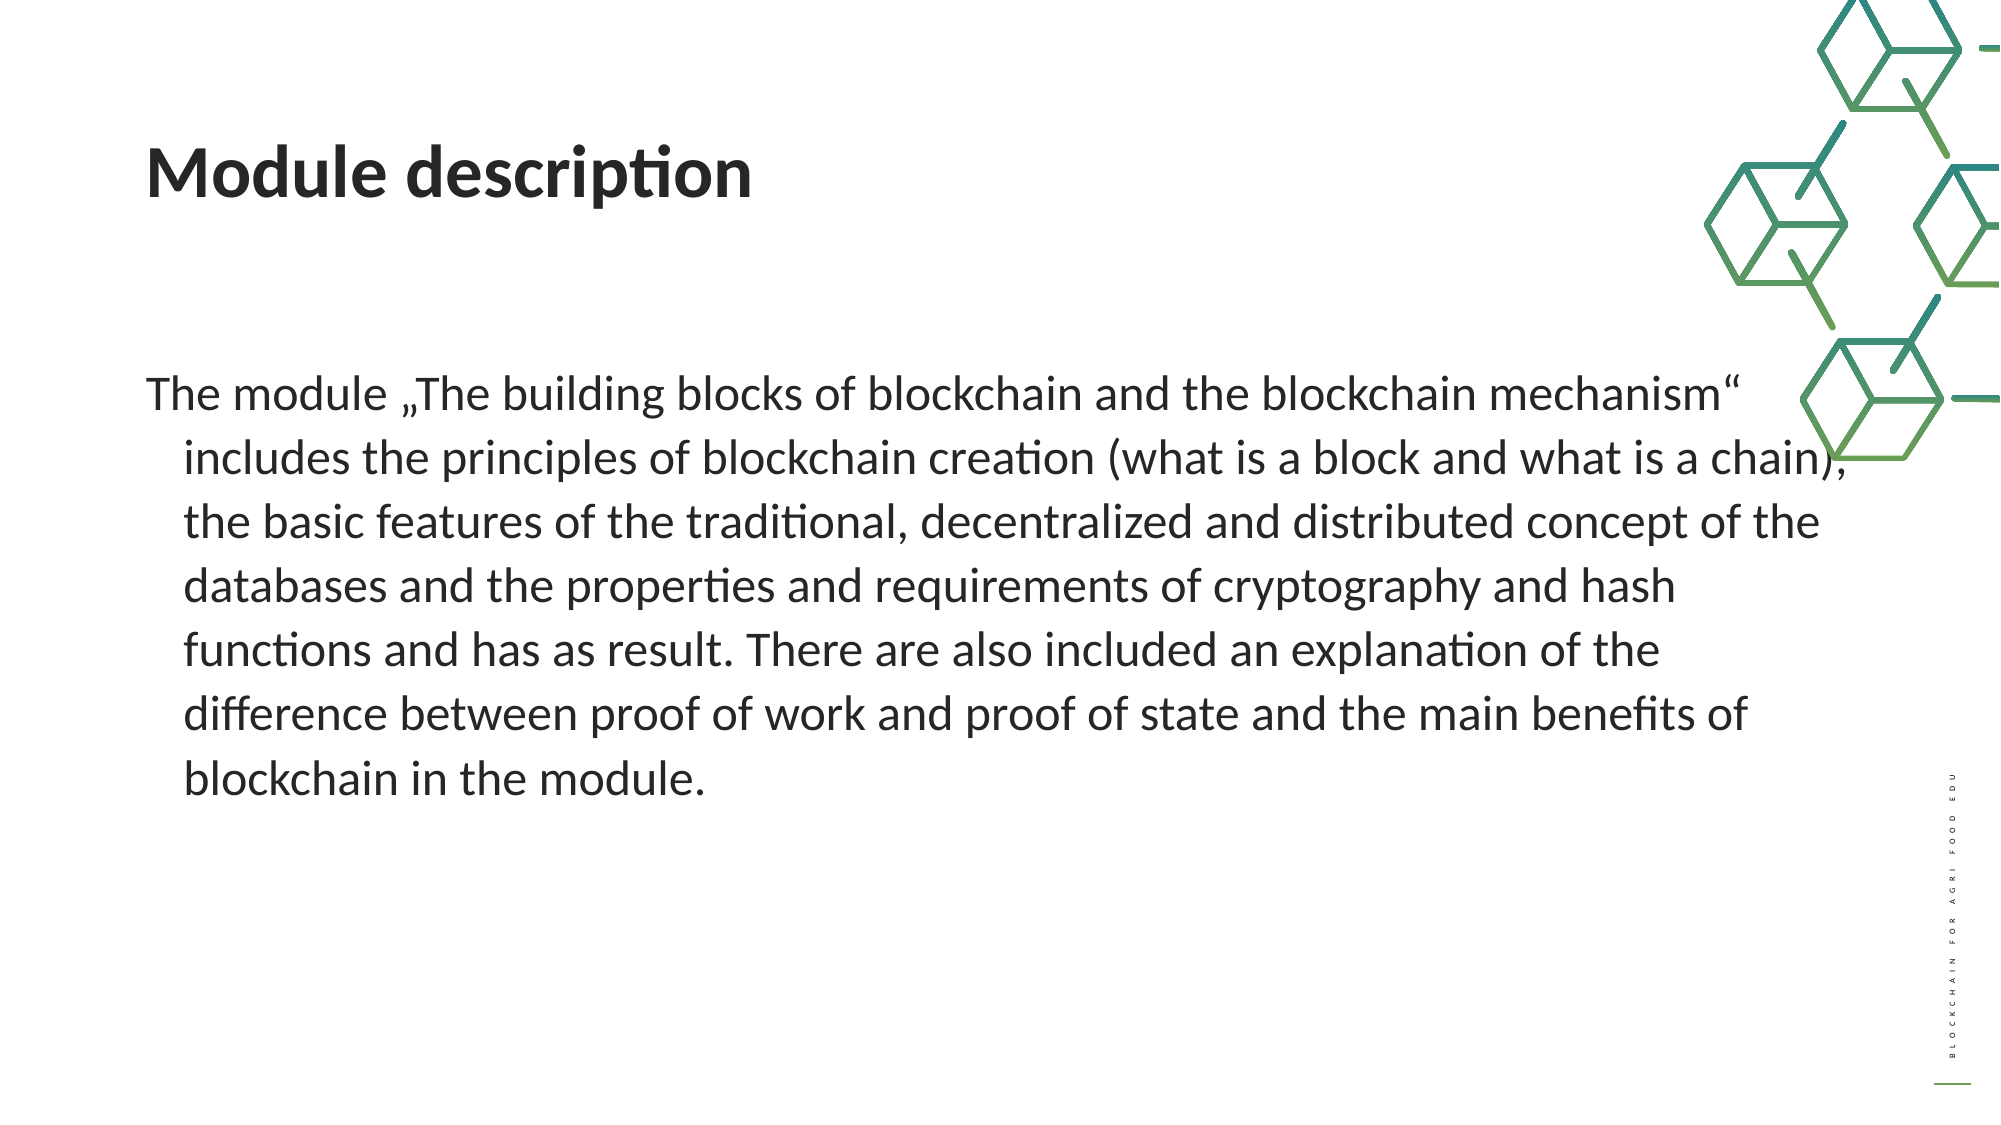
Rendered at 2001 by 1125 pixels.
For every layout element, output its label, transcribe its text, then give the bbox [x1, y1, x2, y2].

list Module description [130, 124, 1704, 337]
list The module „The building blocks of blockchain and the blockchain mechanism“ includes the principles of blockchain creation (what is a block and what is a chain), the basic features of the traditional, decentralized and distributed concept of the databases and the properties and requirements of cryptography and hash functions and has as result. There are also included an explanation of the difference between proof of work and proof of state and the main benefits of blockchain in the module. [130, 348, 1869, 1035]
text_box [1704, 0, 2000, 461]
